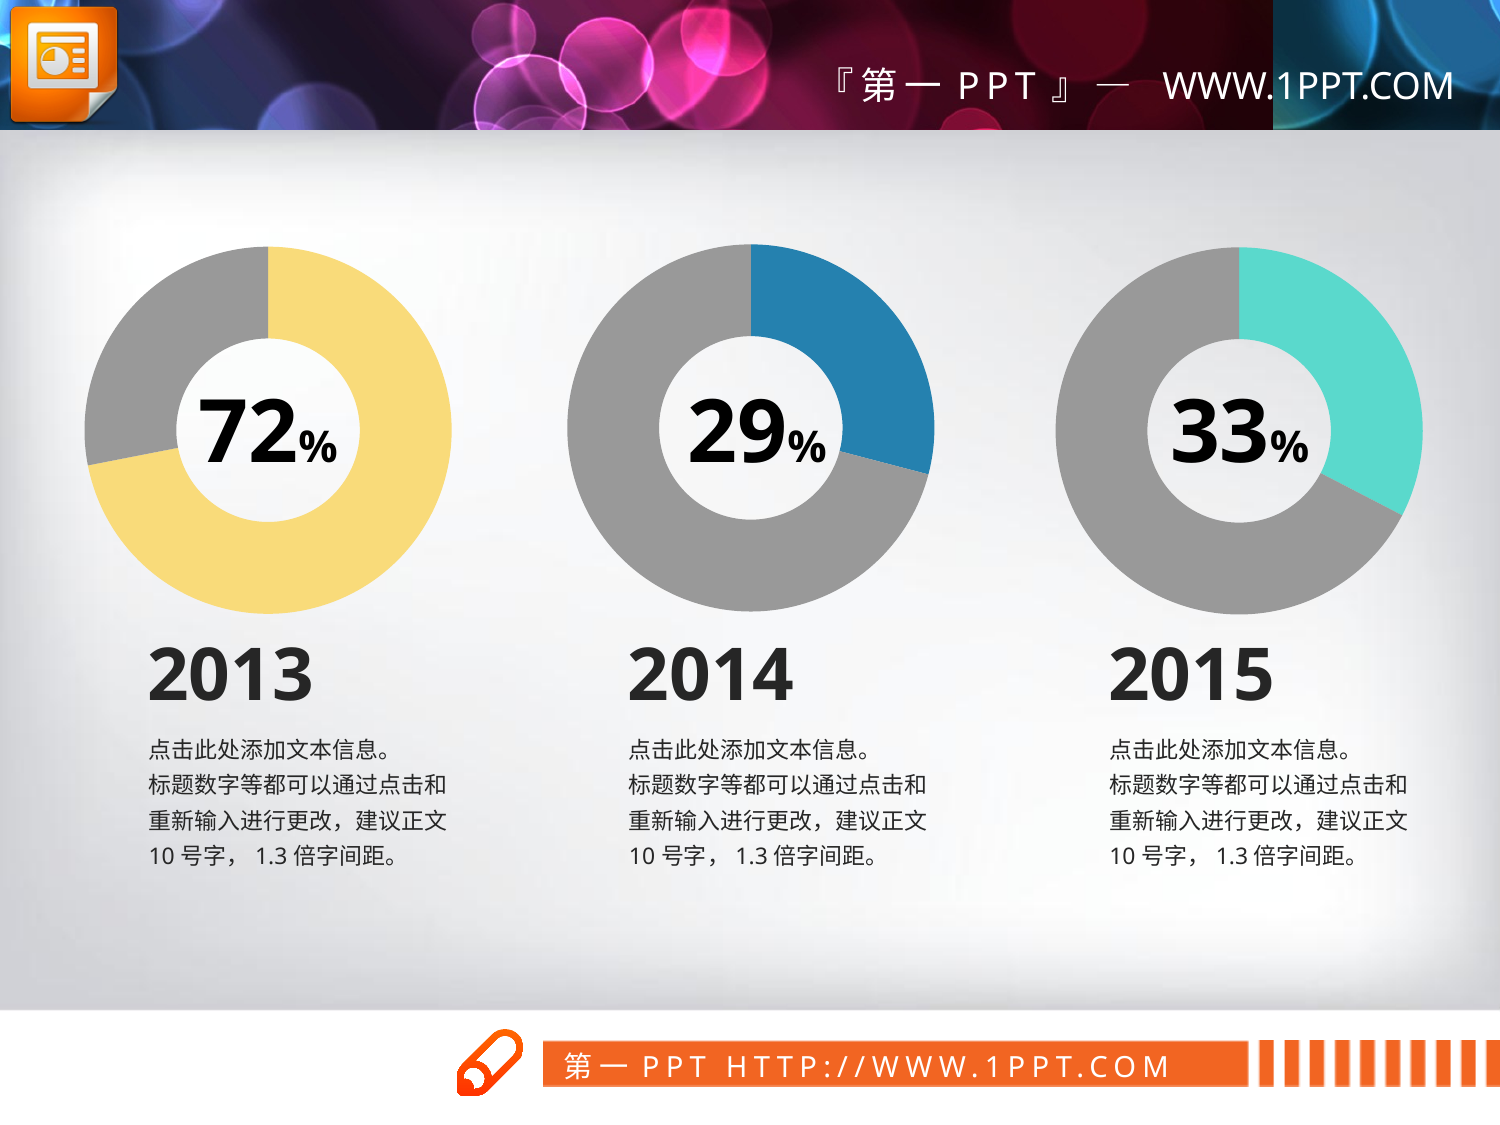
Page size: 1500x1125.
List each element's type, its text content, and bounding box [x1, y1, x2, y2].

text_box 2014 [615, 628, 807, 721]
text_box 点击此处添加文本信息。 标题数字等都可以通过点击和重新输入进行更改，建议正文10号字，1.3倍字间距。 [136, 720, 460, 876]
picture [543, 1040, 1500, 1087]
picture [0, 620, 1500, 1012]
picture [0, 0, 1500, 239]
chart [0, 236, 1500, 623]
text_box 点击此处添加文本信息。 标题数字等都可以通过点击和重新输入进行更改，建议正文10号字，1.3倍字间距。 [617, 720, 940, 876]
text_box 2013 [135, 630, 327, 721]
text_box 点击此处添加文本信息。 标题数字等都可以通过点击和重新输入进行更改，建议正文10号字，1.3倍字间距。 [1097, 720, 1421, 876]
text_box 2015 [1096, 631, 1287, 721]
